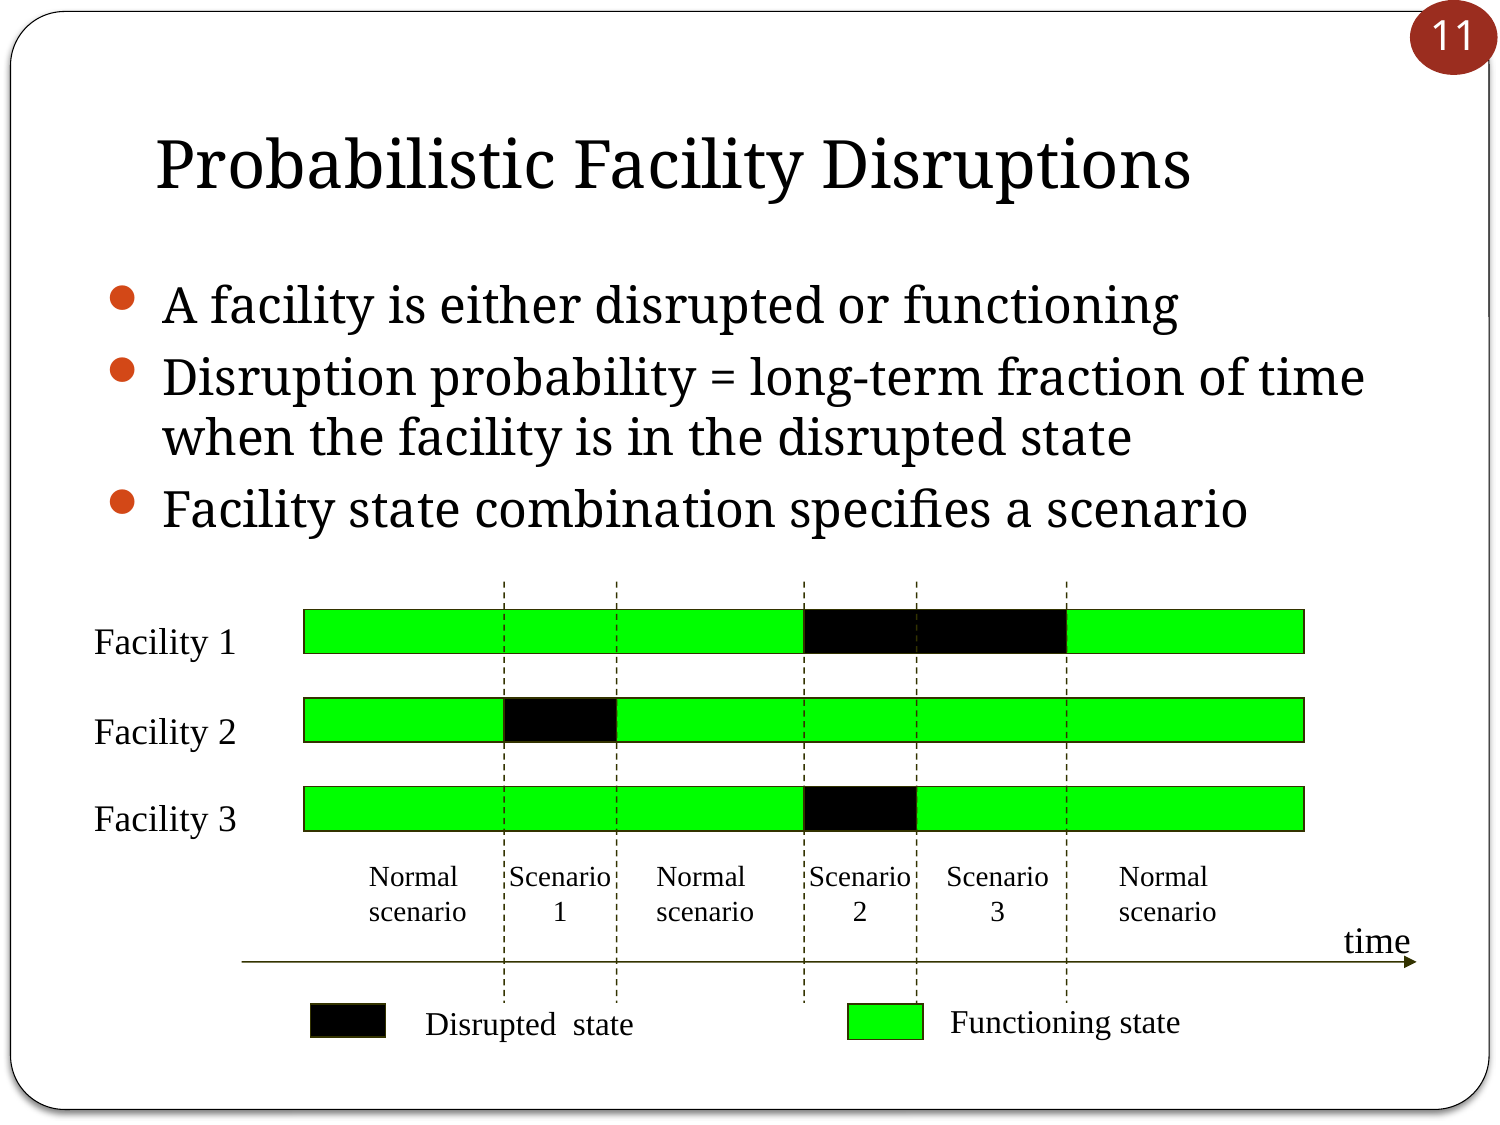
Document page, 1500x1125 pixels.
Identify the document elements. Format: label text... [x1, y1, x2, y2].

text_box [78, 581, 1430, 1051]
list A facility is either disrupted or functioning Disruption probability = long-term fraction of time when the facility is in the disrupted state Facility state combination specifies a scenario [91, 266, 1417, 579]
title Probabilistic Facility Disruptions [140, 91, 1416, 217]
